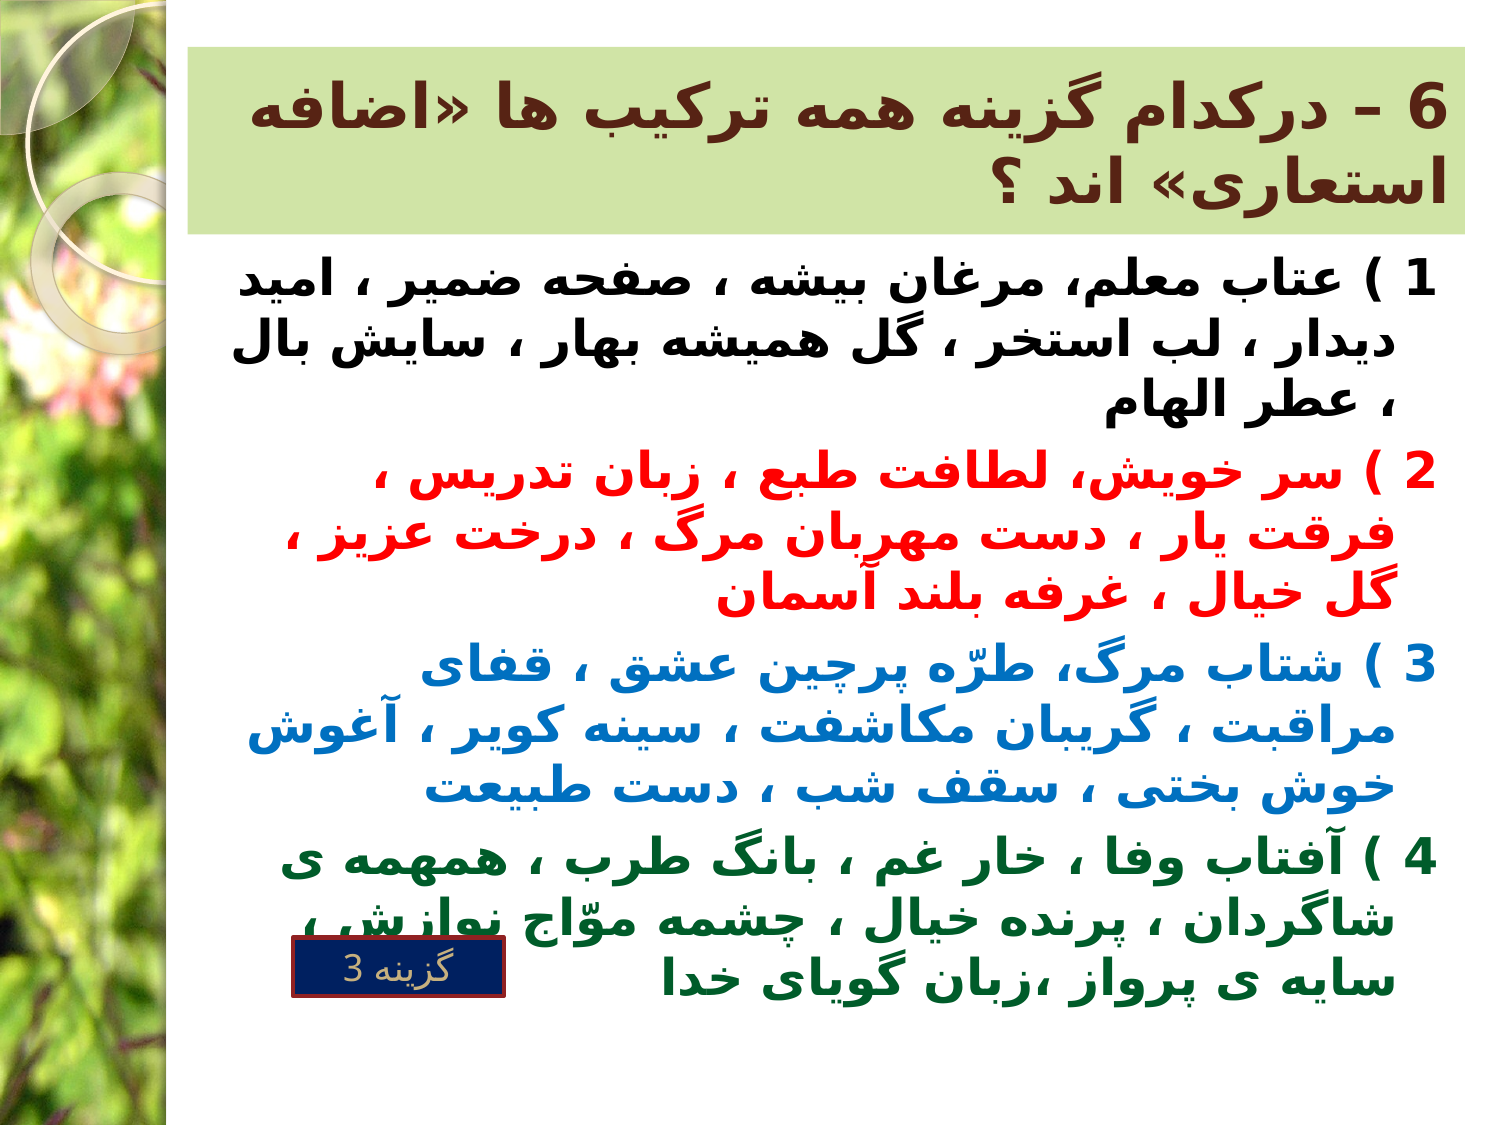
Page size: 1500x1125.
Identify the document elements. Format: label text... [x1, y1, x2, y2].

title 6 – درکدام گزینه همه ترکیب ها «اضافه استعاری» اند ؟ [187, 46, 1465, 235]
picture [32, 13, 160, 207]
picture [62, 195, 160, 280]
picture [53, 241, 160, 332]
picture [136, 0, 164, 4]
list 1 ) عتاب معلم، مرغان بیشه ، صفحه ضمیر ، امید دیدار ، لب استخر ، گل همیشه بهار ، سایش بال ، عطر الهام 2 ) سر خویش، لطافت طبع ، زبان تدریس ، فرقت یار ، دست مهربان مرگ ، درخت عزیز ، گل خیال ، غرفه بلند آسمان 3 ) شتاب مرگ، طرّه پرچین عشق ، قفای مراقبت ، گریبان مکاشفت ، سینه کویر ، آغوش خوش بختی ، سقف شب ، دست طبیعت 4 ) آفتاب وفا ، خار غم ، بانگ طرب ، همهمه ی شاگردان ، پرنده خیال ، چشمه موّاج نوازش ، سایه ی پرواز ،زبان گویای خدا [210, 237, 1466, 1025]
text_box گزینه 3 [291, 935, 506, 998]
picture [0, 134, 166, 1125]
